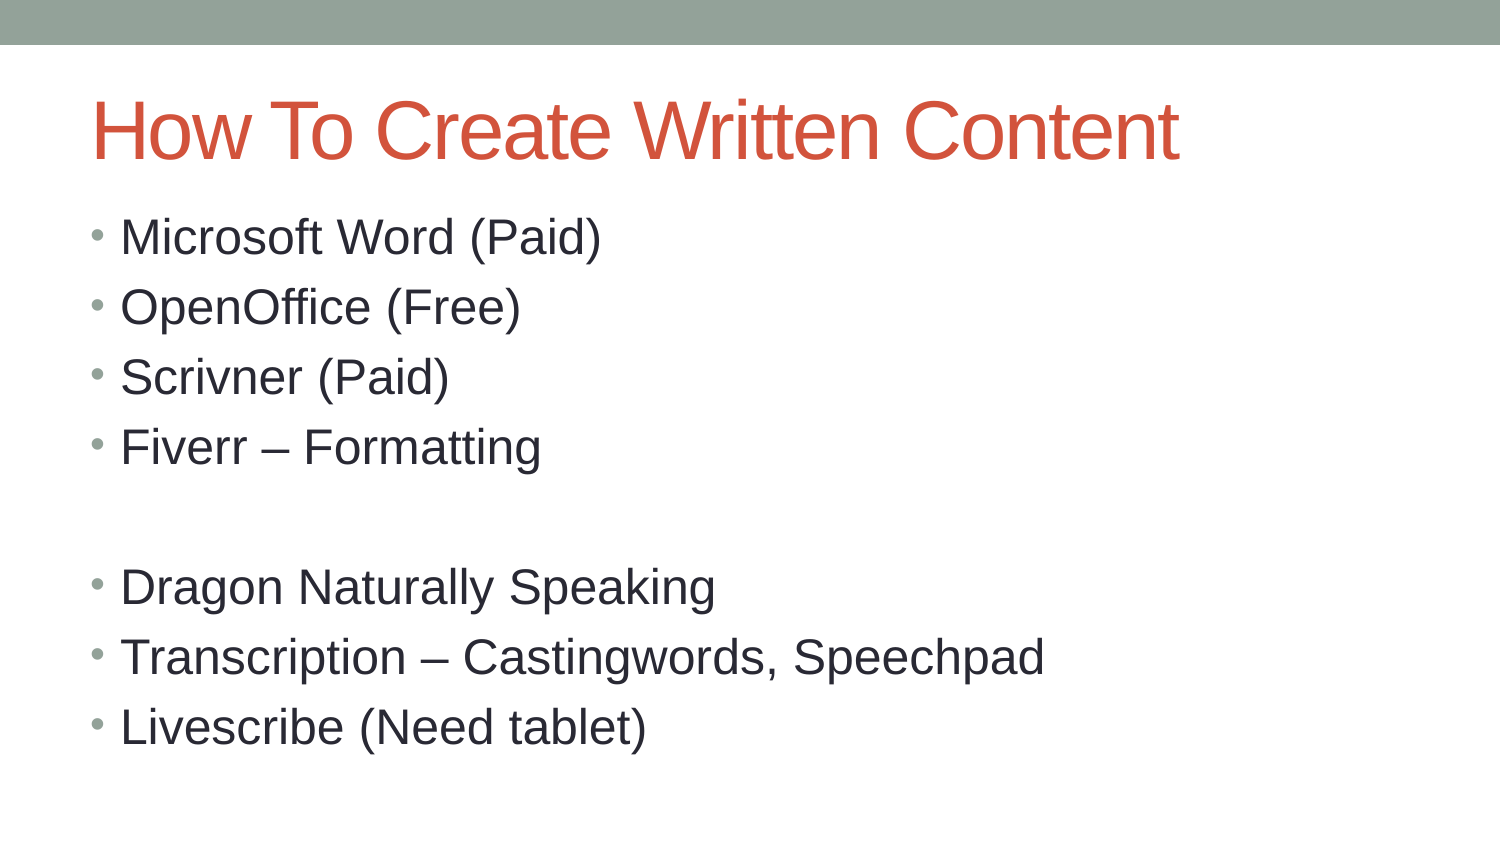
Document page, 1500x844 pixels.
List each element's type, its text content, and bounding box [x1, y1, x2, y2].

title How To Create Written Content [75, 65, 1425, 188]
list Microsoft Word (Paid) OpenOffice (Free) Scrivner (Paid) Fiverr – Formatting Dragon Naturally Speaking Transcription – Castingwords, Speechpad Livescribe (Need tablet) [75, 196, 1425, 797]
